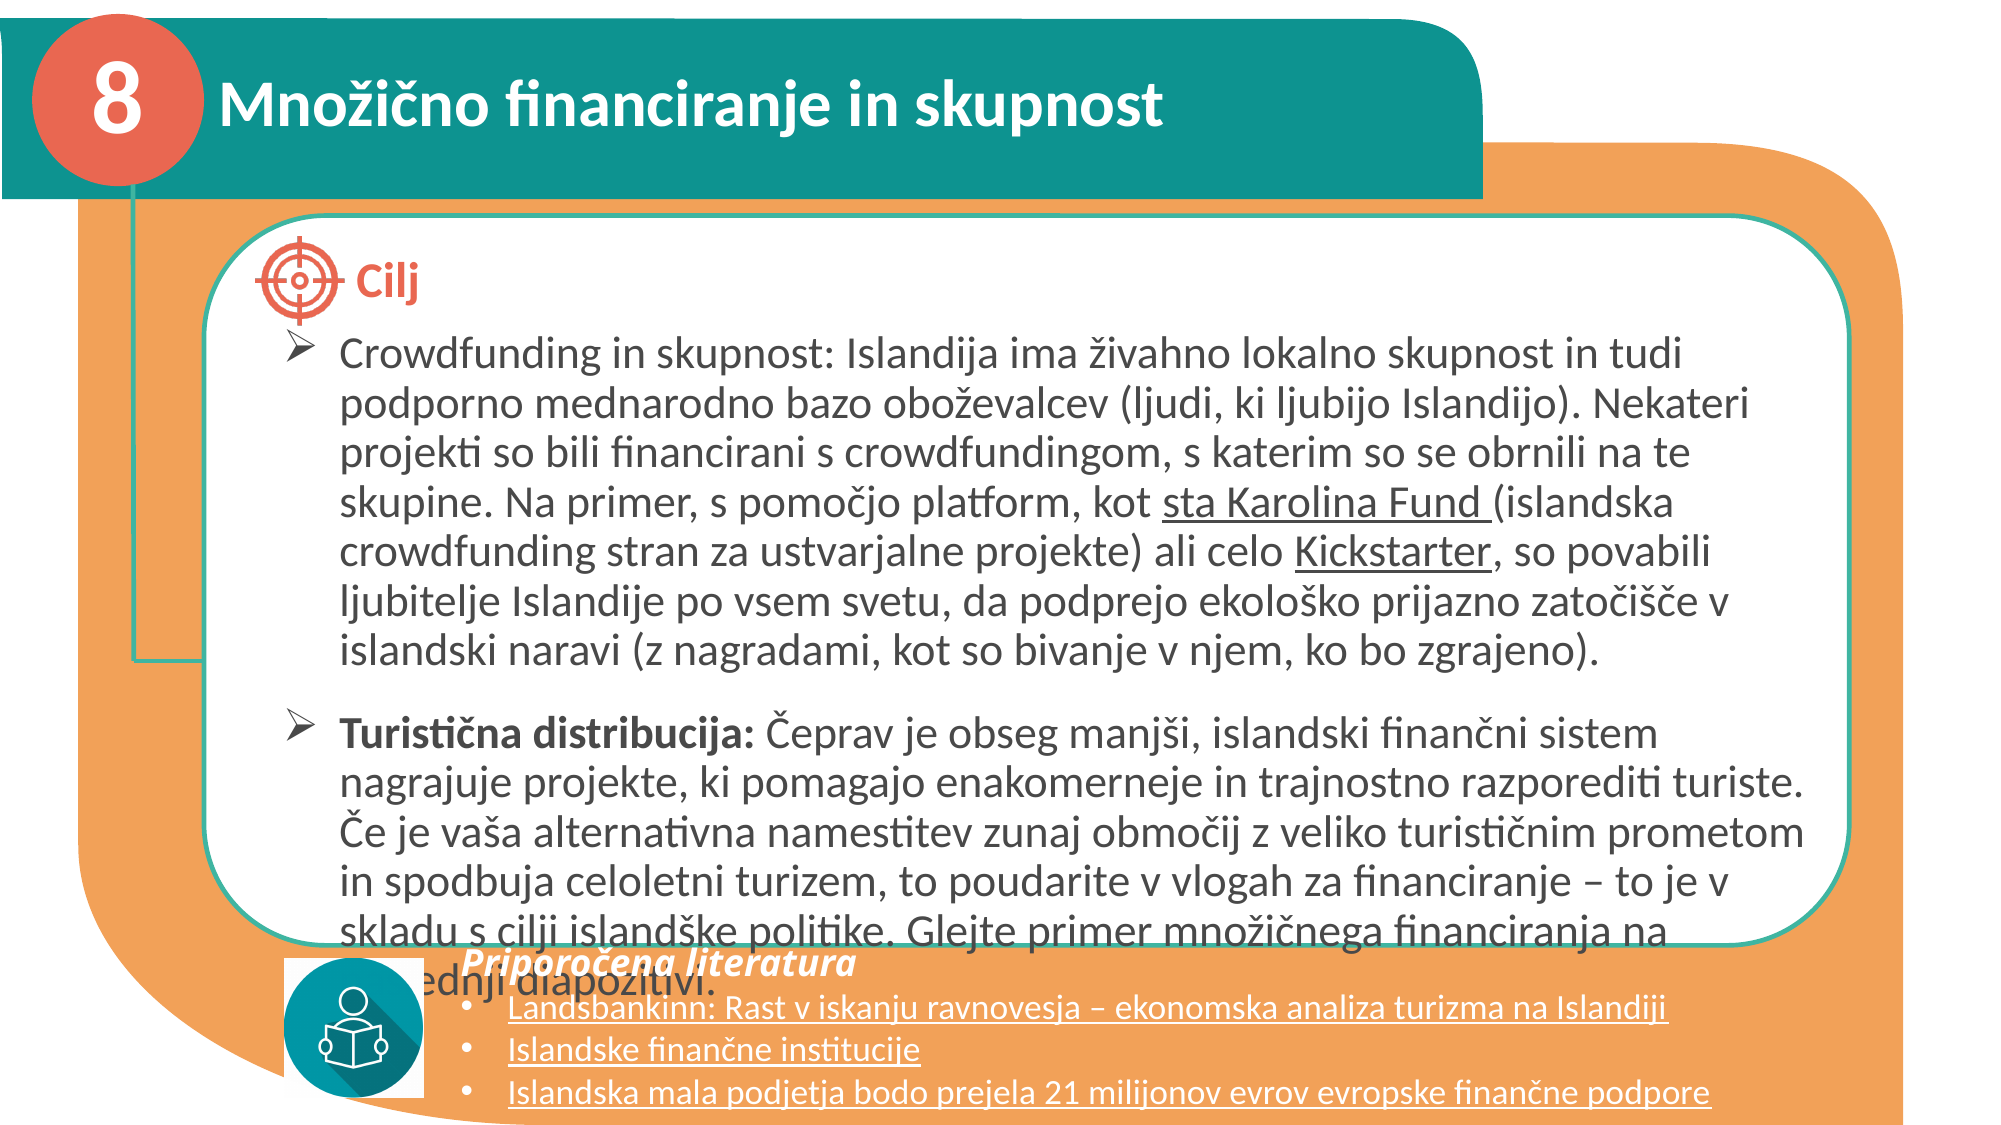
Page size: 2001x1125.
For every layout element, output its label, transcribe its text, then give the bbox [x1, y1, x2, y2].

text_box Množično financiranje in skupnost [205, 45, 1581, 164]
text_box [205, 18, 1465, 45]
text_box [202, 243, 1851, 947]
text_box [32, 13, 205, 187]
text_box [136, 164, 1483, 200]
text_box [0, 18, 130, 200]
text_box Priporočena literatura Landsbankinn: Rast v iskanju ravnovesja – ekonomska analiza turizma na Islandiji Islandske finančne institucije Islandska mala podjetja bodo prejela 21 milijonov evrov evropske finančne podpore [445, 931, 2000, 1125]
picture [284, 958, 424, 1098]
text_box Cilj Crowdfunding in skupnost: Islandija ima živahno lokalno skupnost in tudi podporno mednarodno bazo oboževalcev (ljudi, ki ljubijo Islandijo). Nekateri projekti so bili financirani s crowdfundingom, s katerim so se obrnili na te skupine. Na primer, s pomočjo platform, kot sta Karolina Fund (islandska crowdfunding stran za ustvarjalne projekte) ali celo Kickstarter, so povabili ljubitelje Islandije po vsem svetu, da podprejo ekološko prijazno zatočišče v islandski naravi (z nagradami, kot so bivanje v njem, ko bo zgrajeno). Turistična distribucija: Čeprav je obseg manjši, islandski finančni sistem nagrajuje projekte, ki pomagajo enakomerneje in trajnostno razporediti turiste. Če je vaša alternativna namestitev zunaj območij z veliko turističnim prometom in spodbuja celoletni turizem, to poudarite v vlogah za financiranje – to je v skladu s cilji islandške politike. Glejte primer množičnega financiranja na naslednji diapozitivi. [268, 247, 1851, 458]
text_box [136, 142, 1904, 931]
text_box [269, 214, 1811, 247]
picture [247, 228, 352, 333]
text_box [78, 200, 445, 1119]
